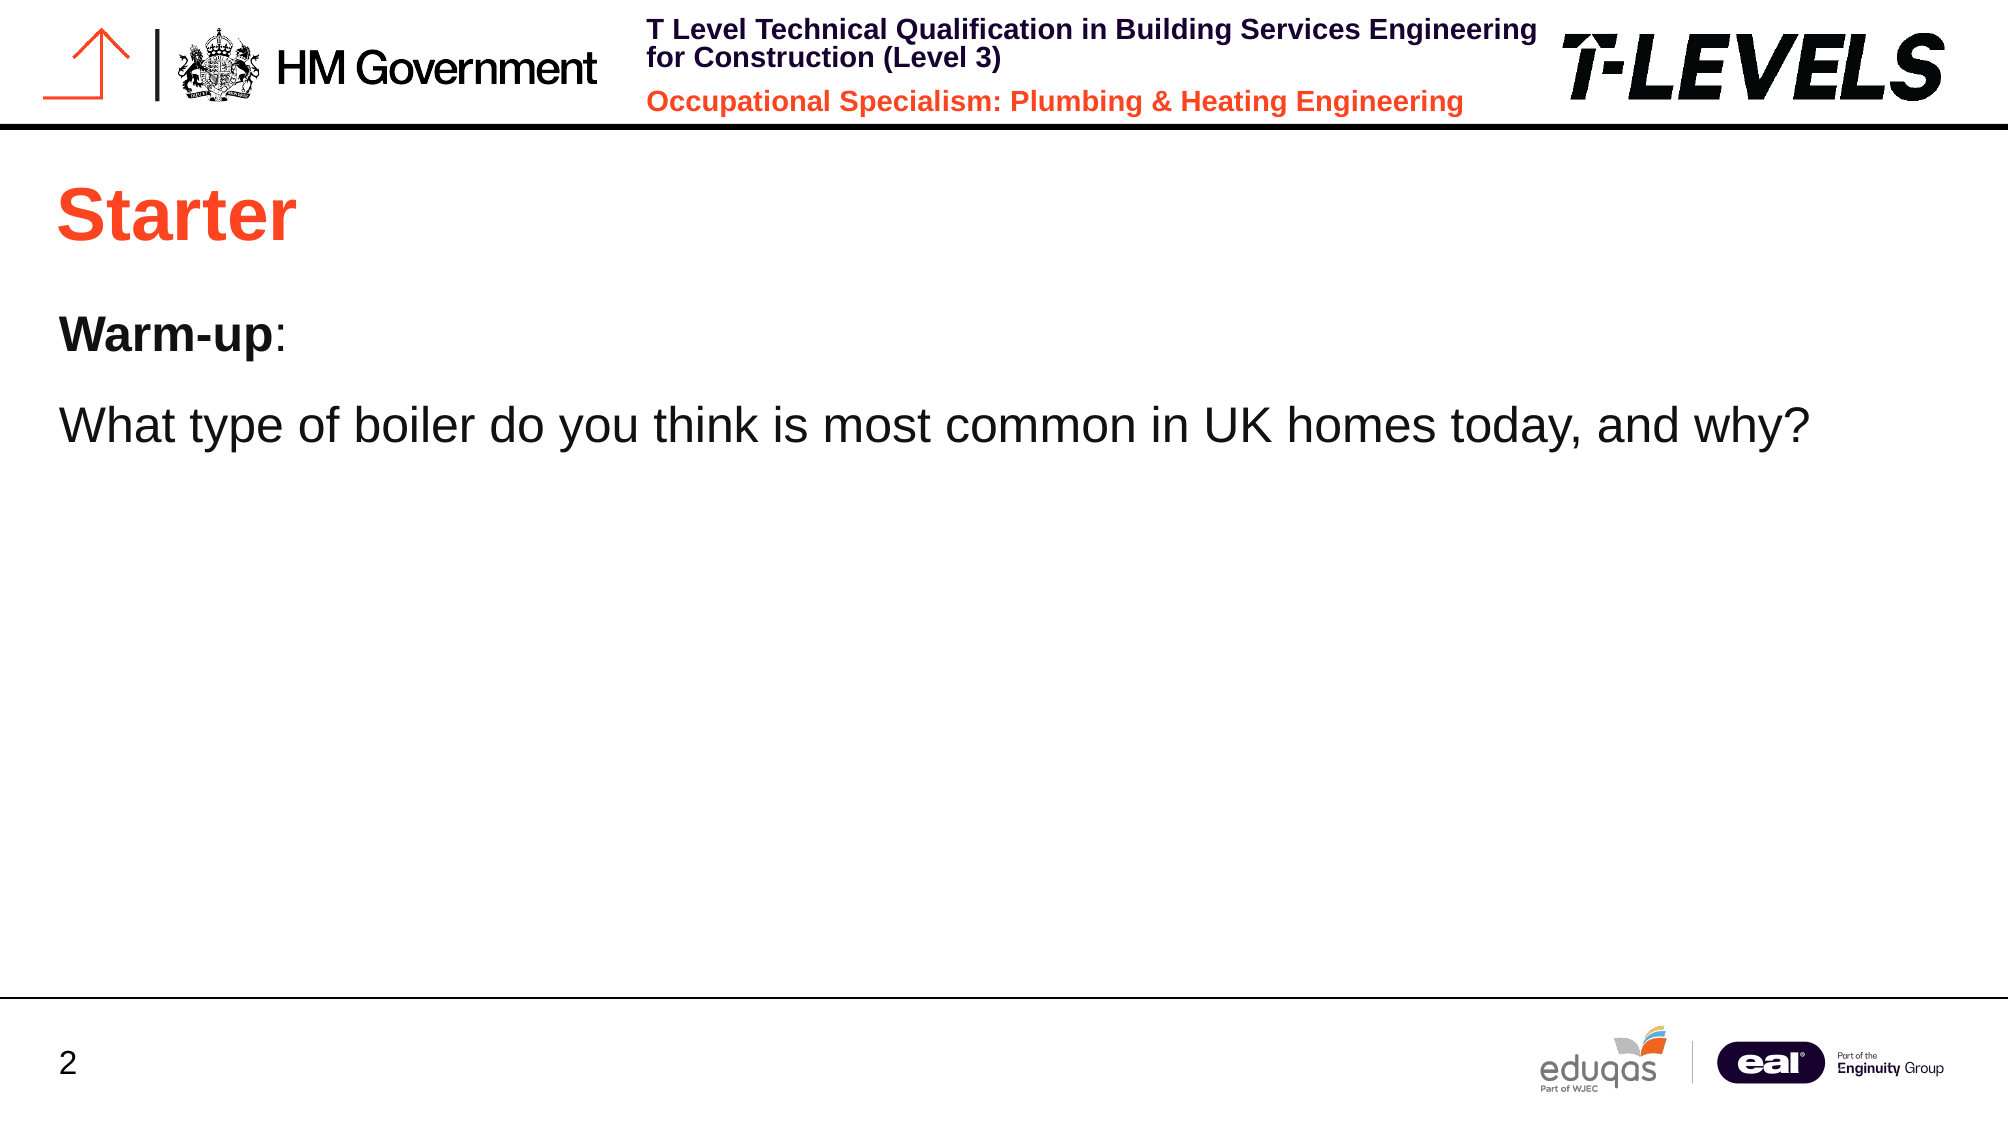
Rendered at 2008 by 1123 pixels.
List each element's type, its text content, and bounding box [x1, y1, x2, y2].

picture [155, 28, 597, 102]
picture [1543, 25, 1964, 108]
picture [38, 27, 136, 100]
picture [1535, 1021, 1949, 1097]
title Starter [41, 109, 1949, 312]
list Warm-up: What type of boiler do you think is most common in UK homes today, and why? [59, 295, 1949, 975]
